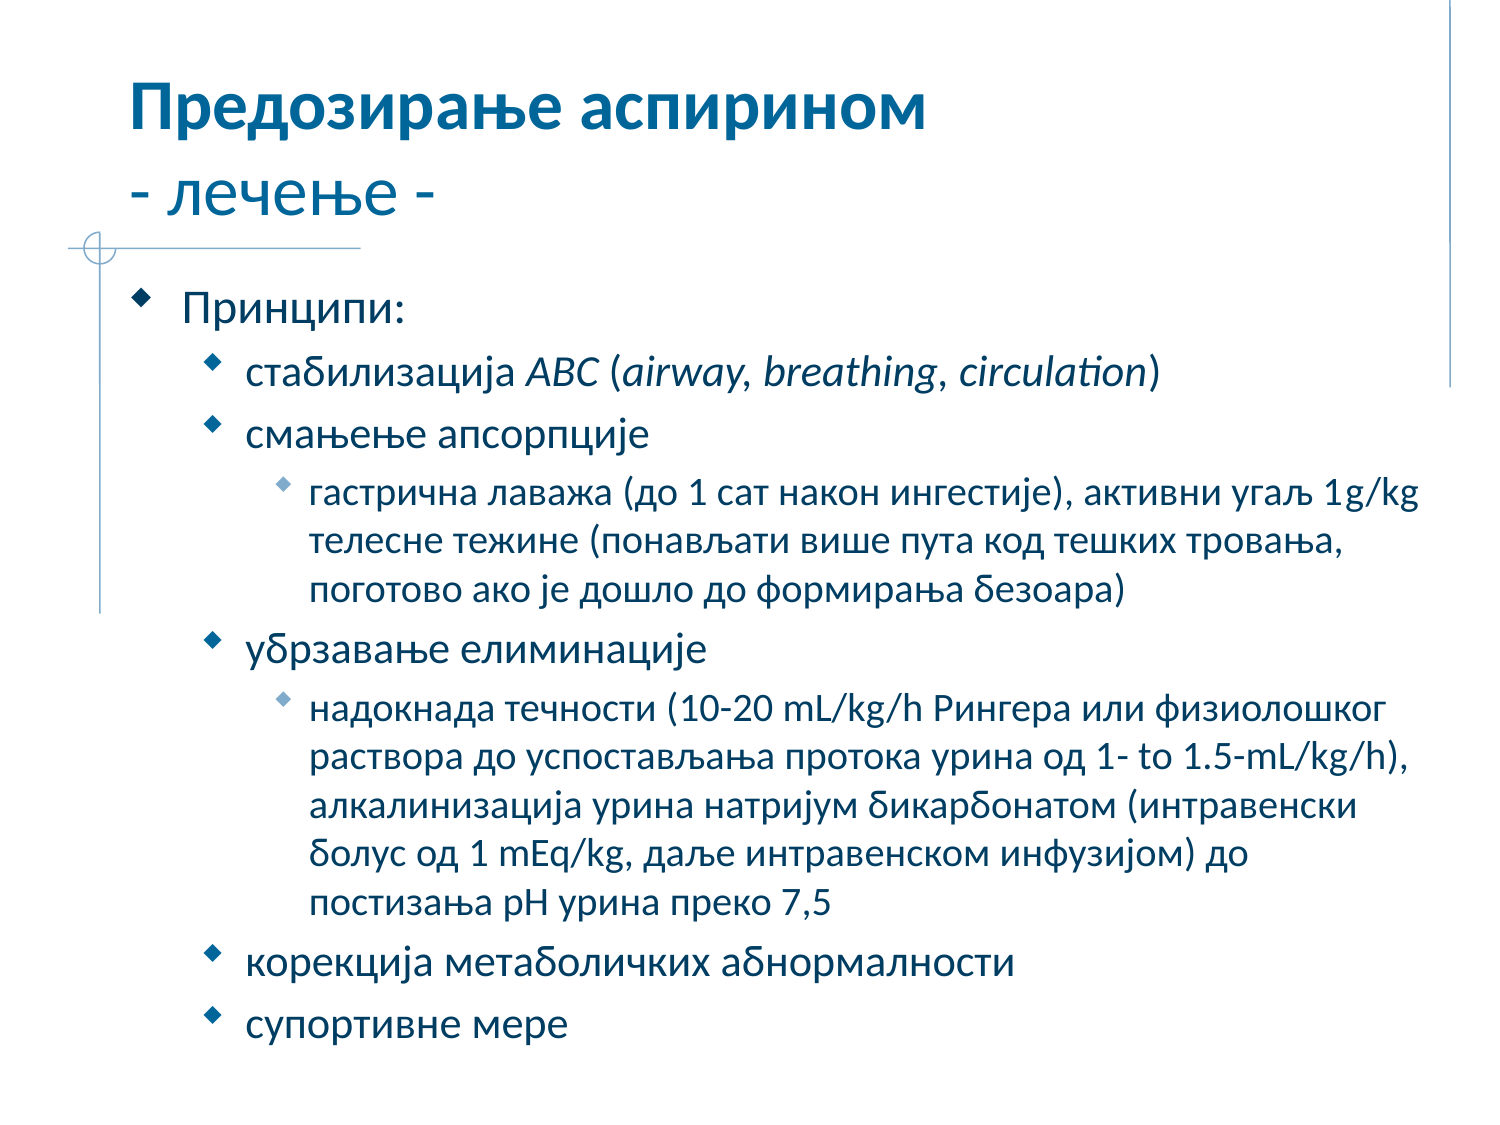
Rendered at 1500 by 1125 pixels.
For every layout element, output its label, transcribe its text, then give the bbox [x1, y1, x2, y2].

title Предозирање аспирином - лечење - [113, 49, 1436, 238]
list Принципи: стабилизација АBC (airway, breathing, circulation) смањење апсорпције гастрична лаважа (до 1 сат након ингестије), активни угаљ 1g/kg телесне тежине (понављати више пута код тешких тровања, поготово ако је дошло до формирања безоара) убрзавање елиминације надокнада течности (10-20 mL/kg/h Рингера или физиолошког раствора до успостављања протока урина од 1- to 1.5-mL/kg/h), алкалинизација урина натријум бикарбонатом (интравенски болус од 1 mEq/kg, даље интравенском инфузијом) до постизања рН урина преко 7,5 корекција метаболичких абнормалности супортивне мере [111, 266, 1436, 1059]
